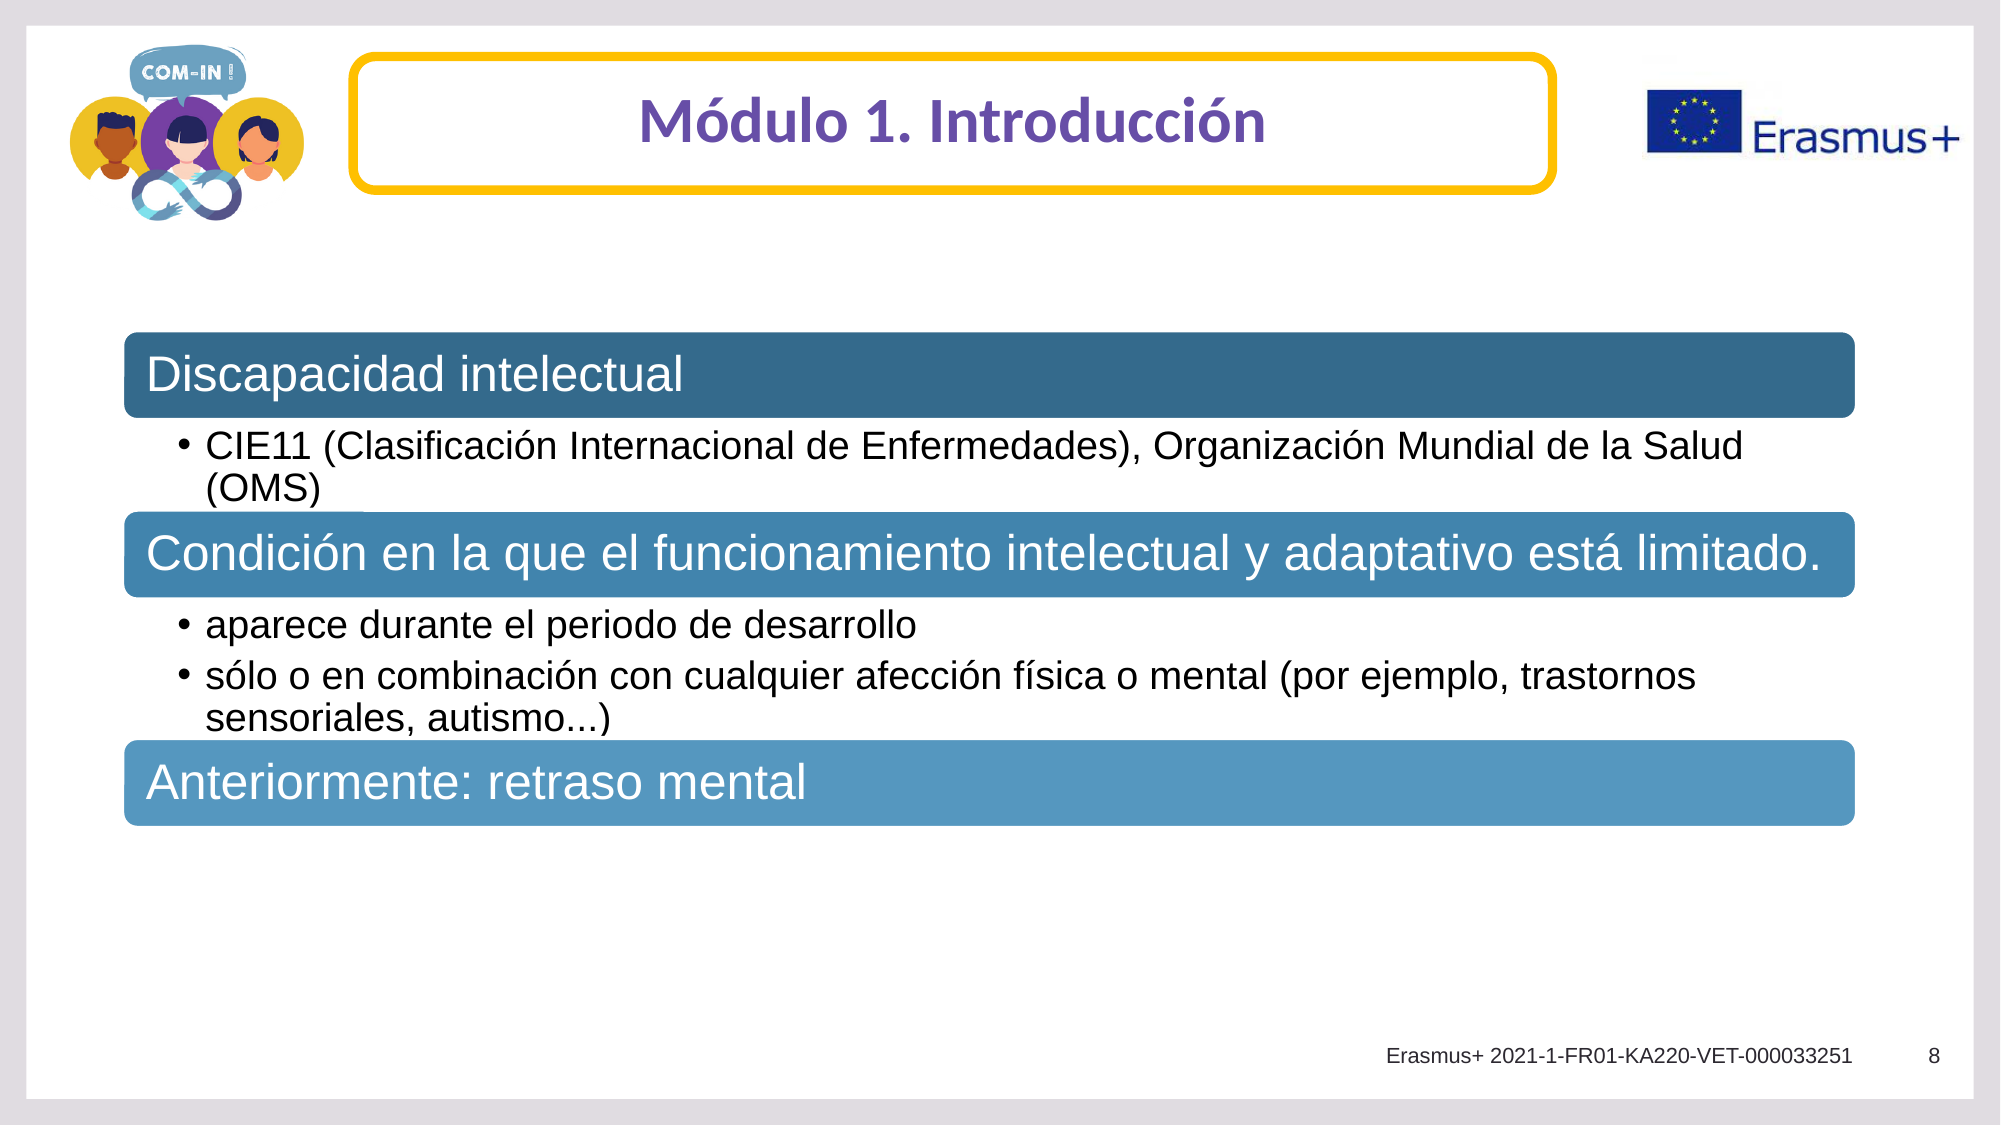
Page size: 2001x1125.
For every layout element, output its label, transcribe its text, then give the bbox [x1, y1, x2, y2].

footer Erasmus+ 2021-1-FR01-KA220-VET-000033251 [1194, 1024, 1869, 1085]
picture [66, 43, 308, 225]
text_box Módulo 1. Introducción [353, 56, 1553, 191]
slide_number 8 [1869, 1024, 1956, 1085]
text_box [121, 281, 1858, 877]
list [1642, 55, 1970, 239]
